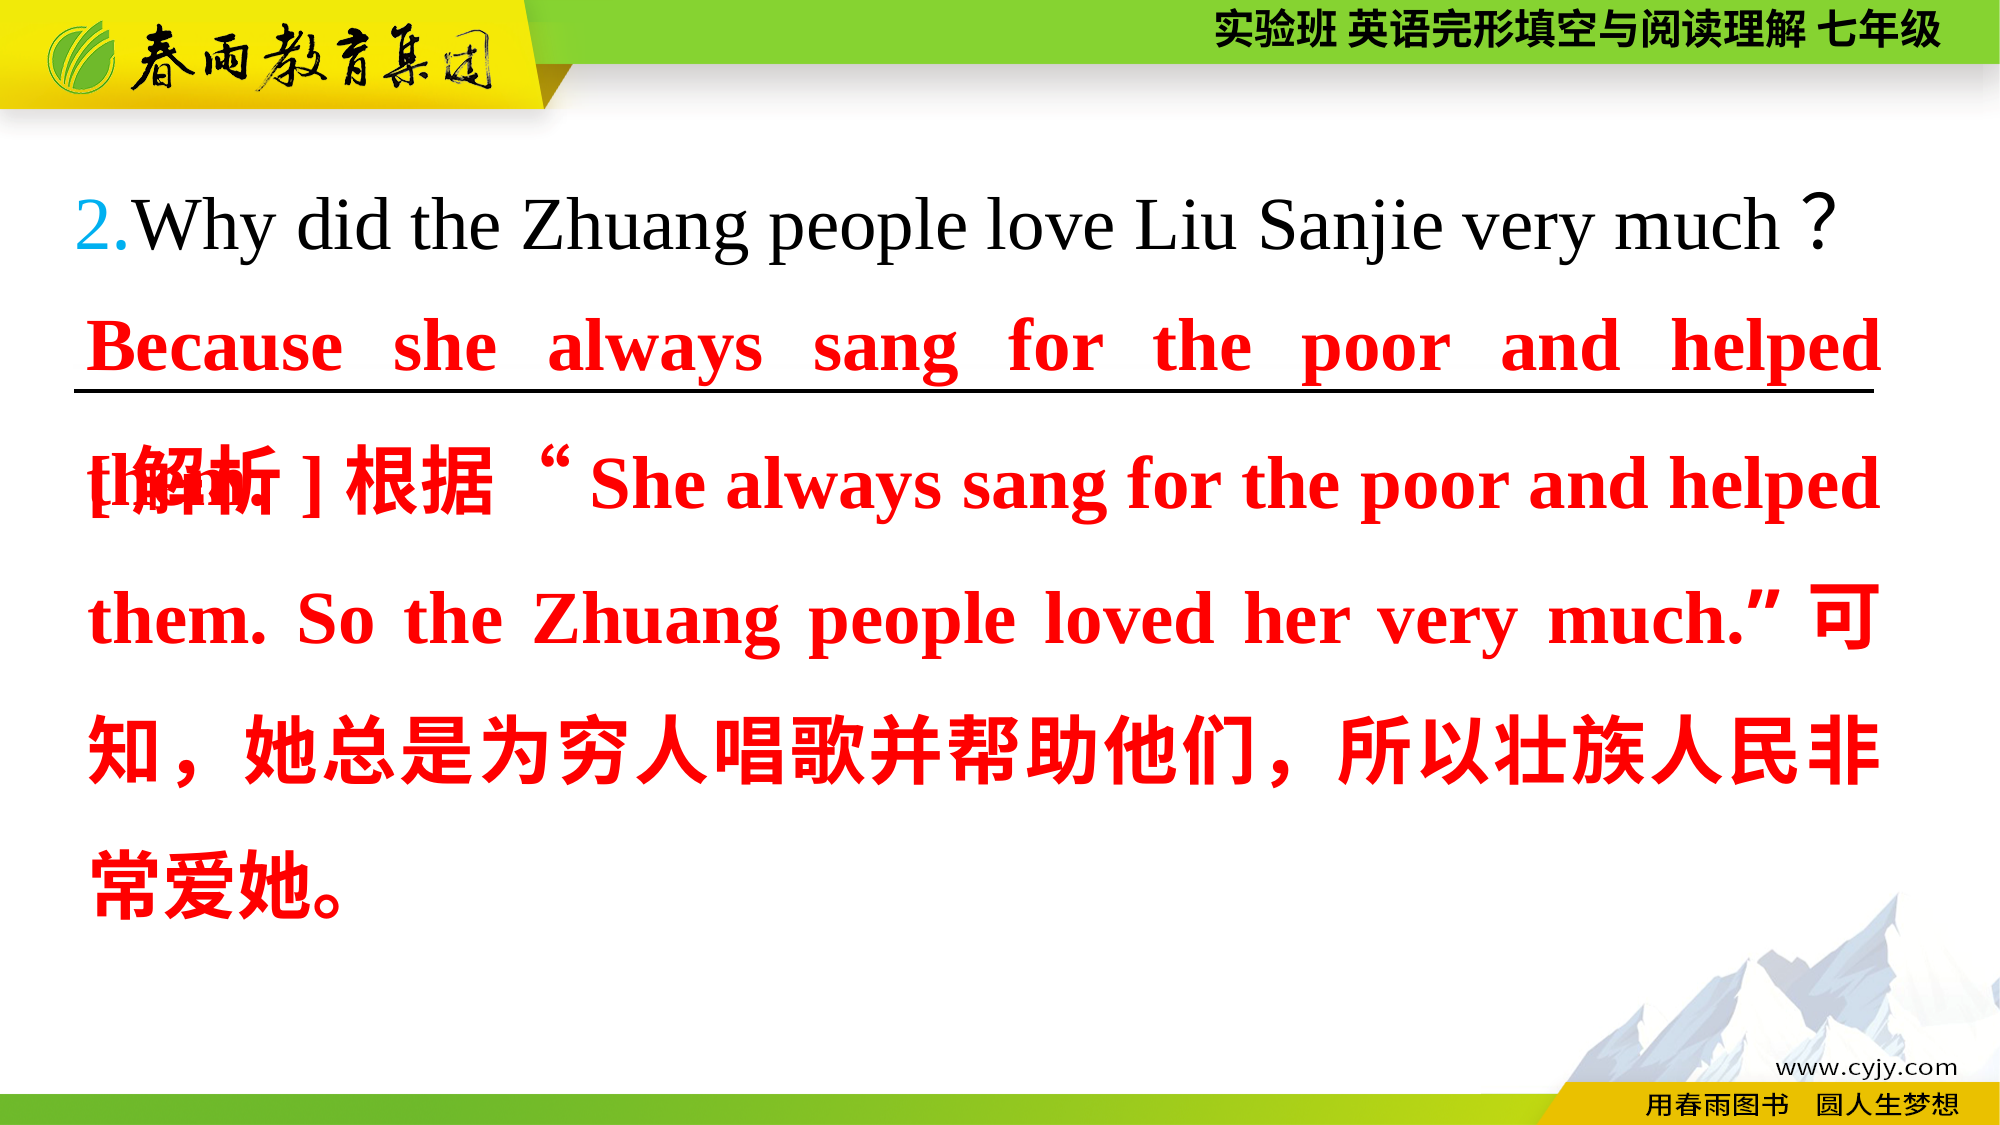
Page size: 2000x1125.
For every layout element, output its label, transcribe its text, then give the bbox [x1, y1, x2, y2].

list 2.Why did the Zhuang people love Liu Sanjie very much？ ———————————————————————— [59, 122, 1944, 411]
picture [0, 0, 2000, 1125]
text_box Because she always sang for the poor and helped them. [71, 242, 1899, 528]
text_box [解析]根据“She always sang for the poor and helped them. So the Zhuang people loved her very much.”可知，她总是为穷人唱歌并帮助他们，所以壮族人民非常爱她。 [72, 380, 1898, 936]
